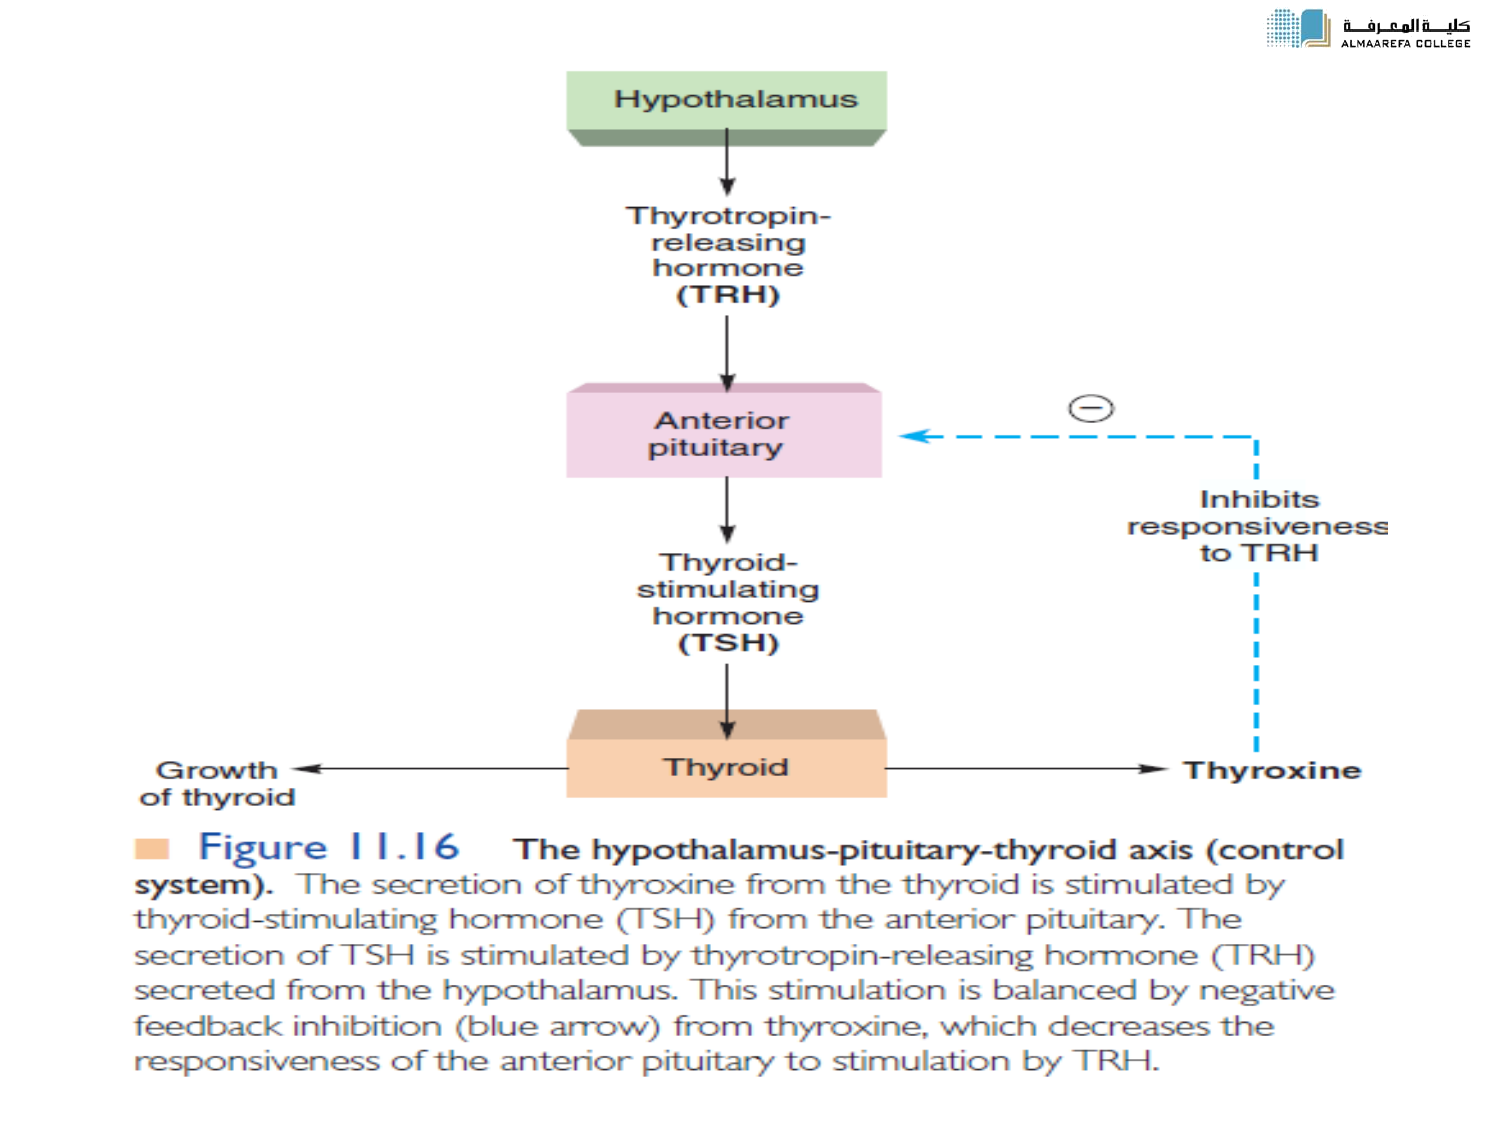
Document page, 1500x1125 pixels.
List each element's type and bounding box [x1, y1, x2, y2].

picture [1262, 0, 1475, 65]
list [74, 62, 1388, 1088]
